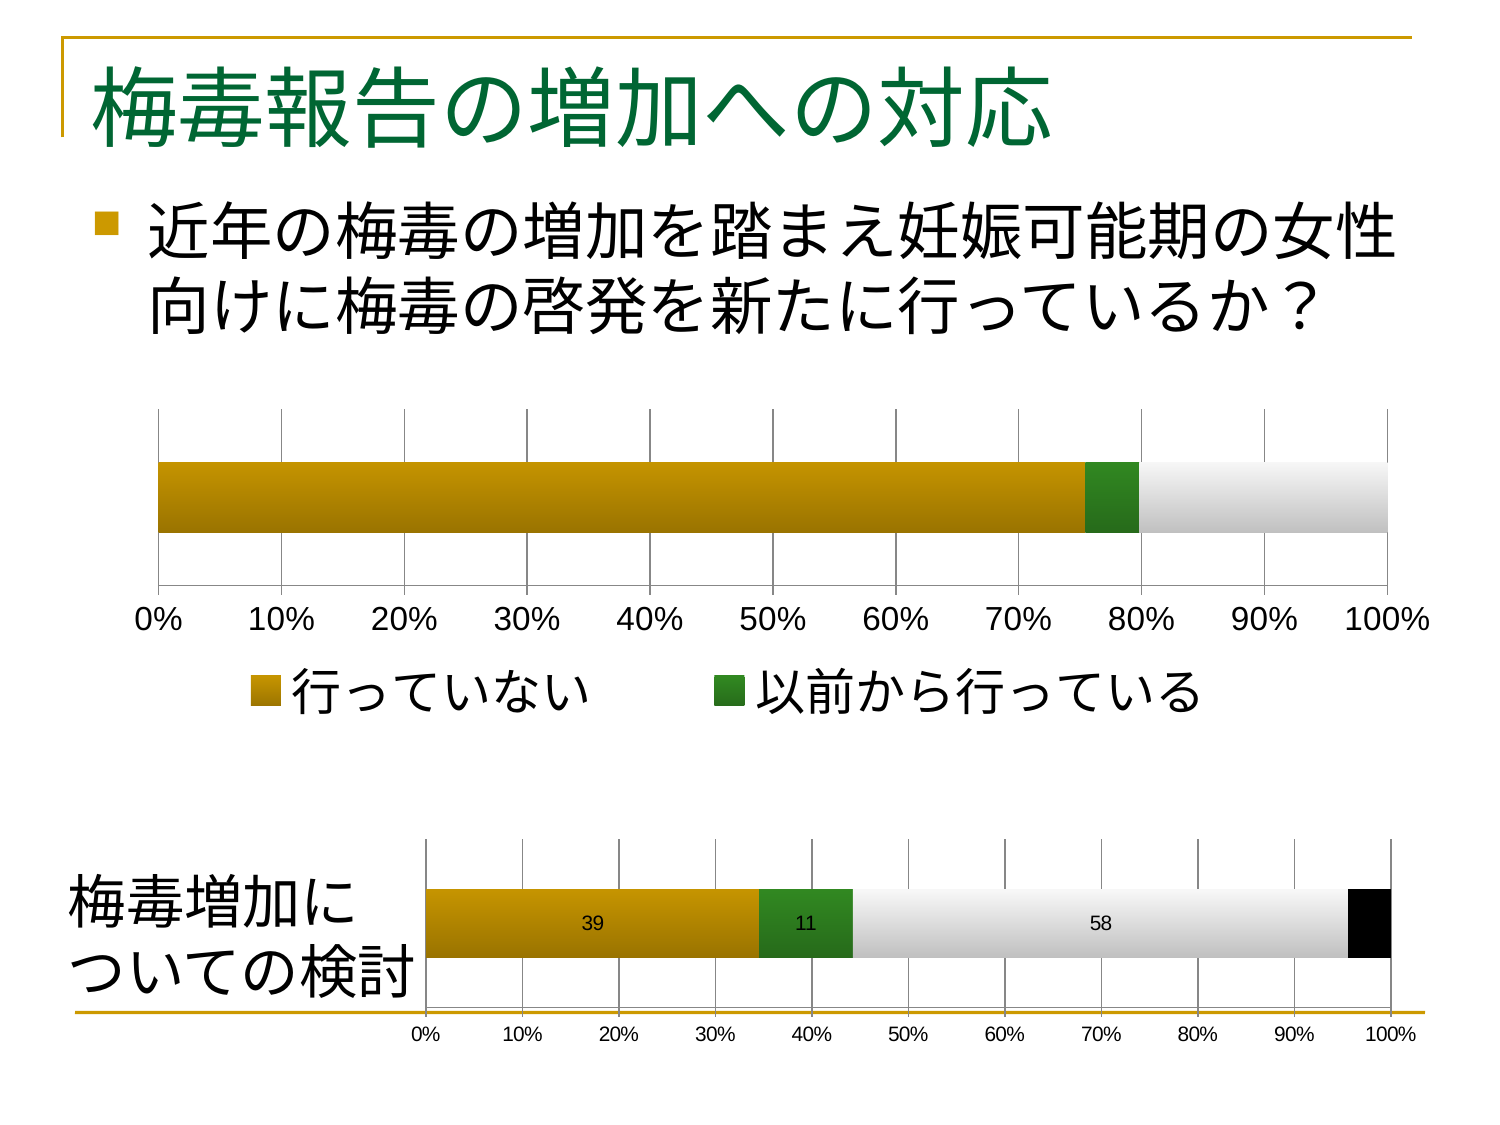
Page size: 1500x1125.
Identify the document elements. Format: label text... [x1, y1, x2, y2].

chart [76, 385, 1459, 788]
list 近年の梅毒の増加を踏まえ妊娠可能期の女性向けに梅毒の啓発を新たに行っているか？ [76, 184, 1427, 367]
text_box 梅毒増加に ついての検討 [53, 857, 354, 1013]
title 梅毒報告の増加への対応 [74, 45, 1426, 173]
chart [359, 822, 1459, 1102]
